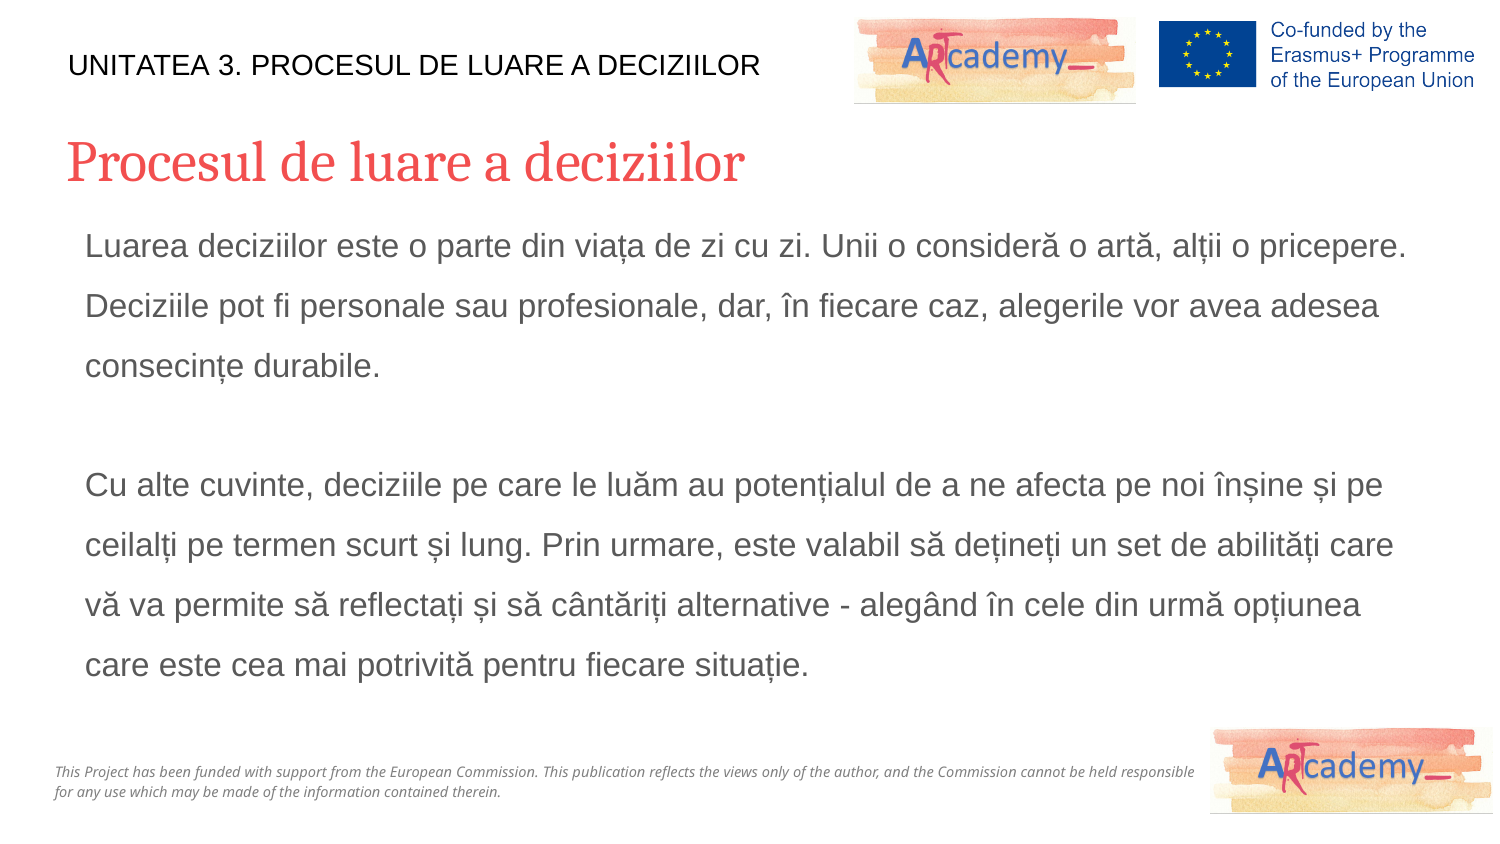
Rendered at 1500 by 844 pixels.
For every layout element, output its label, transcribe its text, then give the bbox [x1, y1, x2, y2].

text_box UNITATEA 3. PROCESUL DE LUARE A DECIZIILOR [53, 39, 805, 89]
picture [1158, 21, 1474, 91]
picture [1210, 709, 1493, 844]
list Luarea deciziilor este o parte din viața de zi cu zi. Unii o consideră o artă, alții o pricepere. Deciziile pot fi personale sau profesionale, dar, în fiecare caz, alegerile vor avea adesea consecințe durabile. Cu alte cuvinte, deciziile pe care le luăm au potențialul de a ne afecta pe noi înșine și pe ceilalți pe termen scurt și lung. Prin urmare, este valabil să dețineți un set de abilități care vă va permite să reflectați și să cântăriți alternative - alegând în cele din urmă opțiunea care este cea mai potrivită pentru fiecare situație. [51, 189, 1449, 750]
title Procesul de luare a deciziilor [51, 108, 1449, 189]
picture [854, 0, 1137, 134]
text_box This Project has been funded with support from the European Commission. This publication reflects the views only of the author, and the Commission cannot be held responsible for any use which may be made of the information contained therein. [39, 754, 1205, 799]
